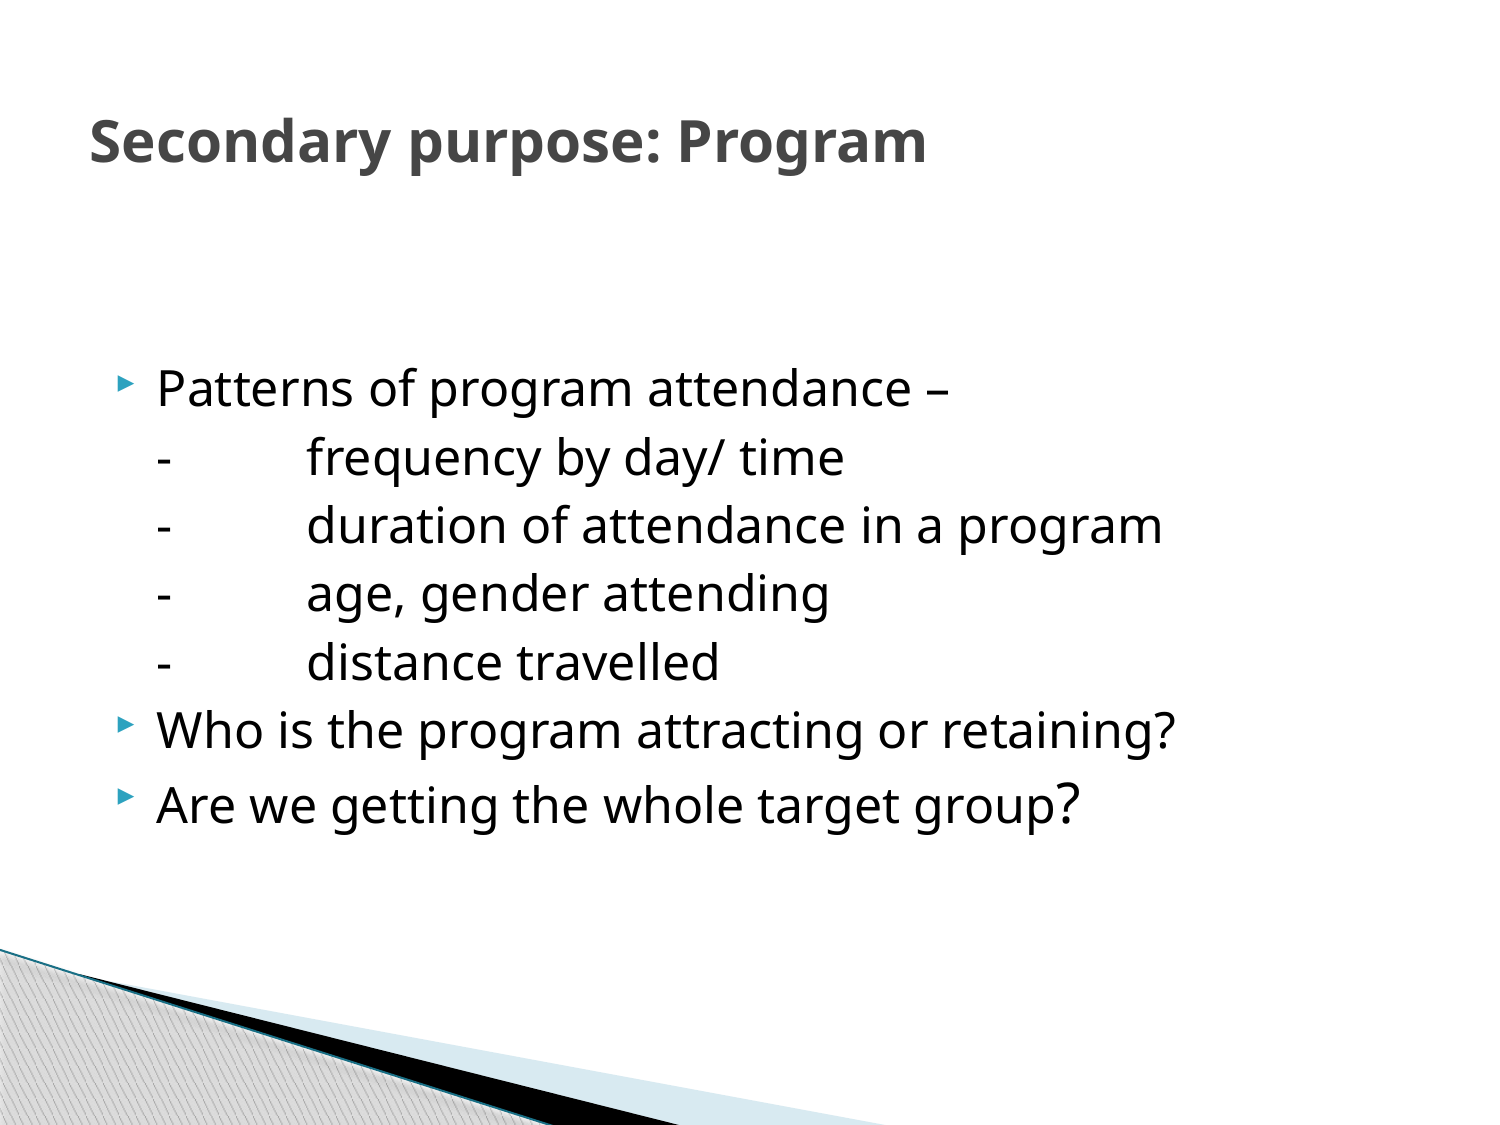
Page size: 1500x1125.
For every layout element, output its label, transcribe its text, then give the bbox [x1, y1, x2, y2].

title Secondary purpose: Program [75, 45, 1425, 233]
list Patterns of program attendance – - frequency by day/ time - duration of attendance in a program - age, gender attending - distance travelled Who is the program attracting or retaining? Are we getting the whole target group? [82, 281, 1432, 963]
